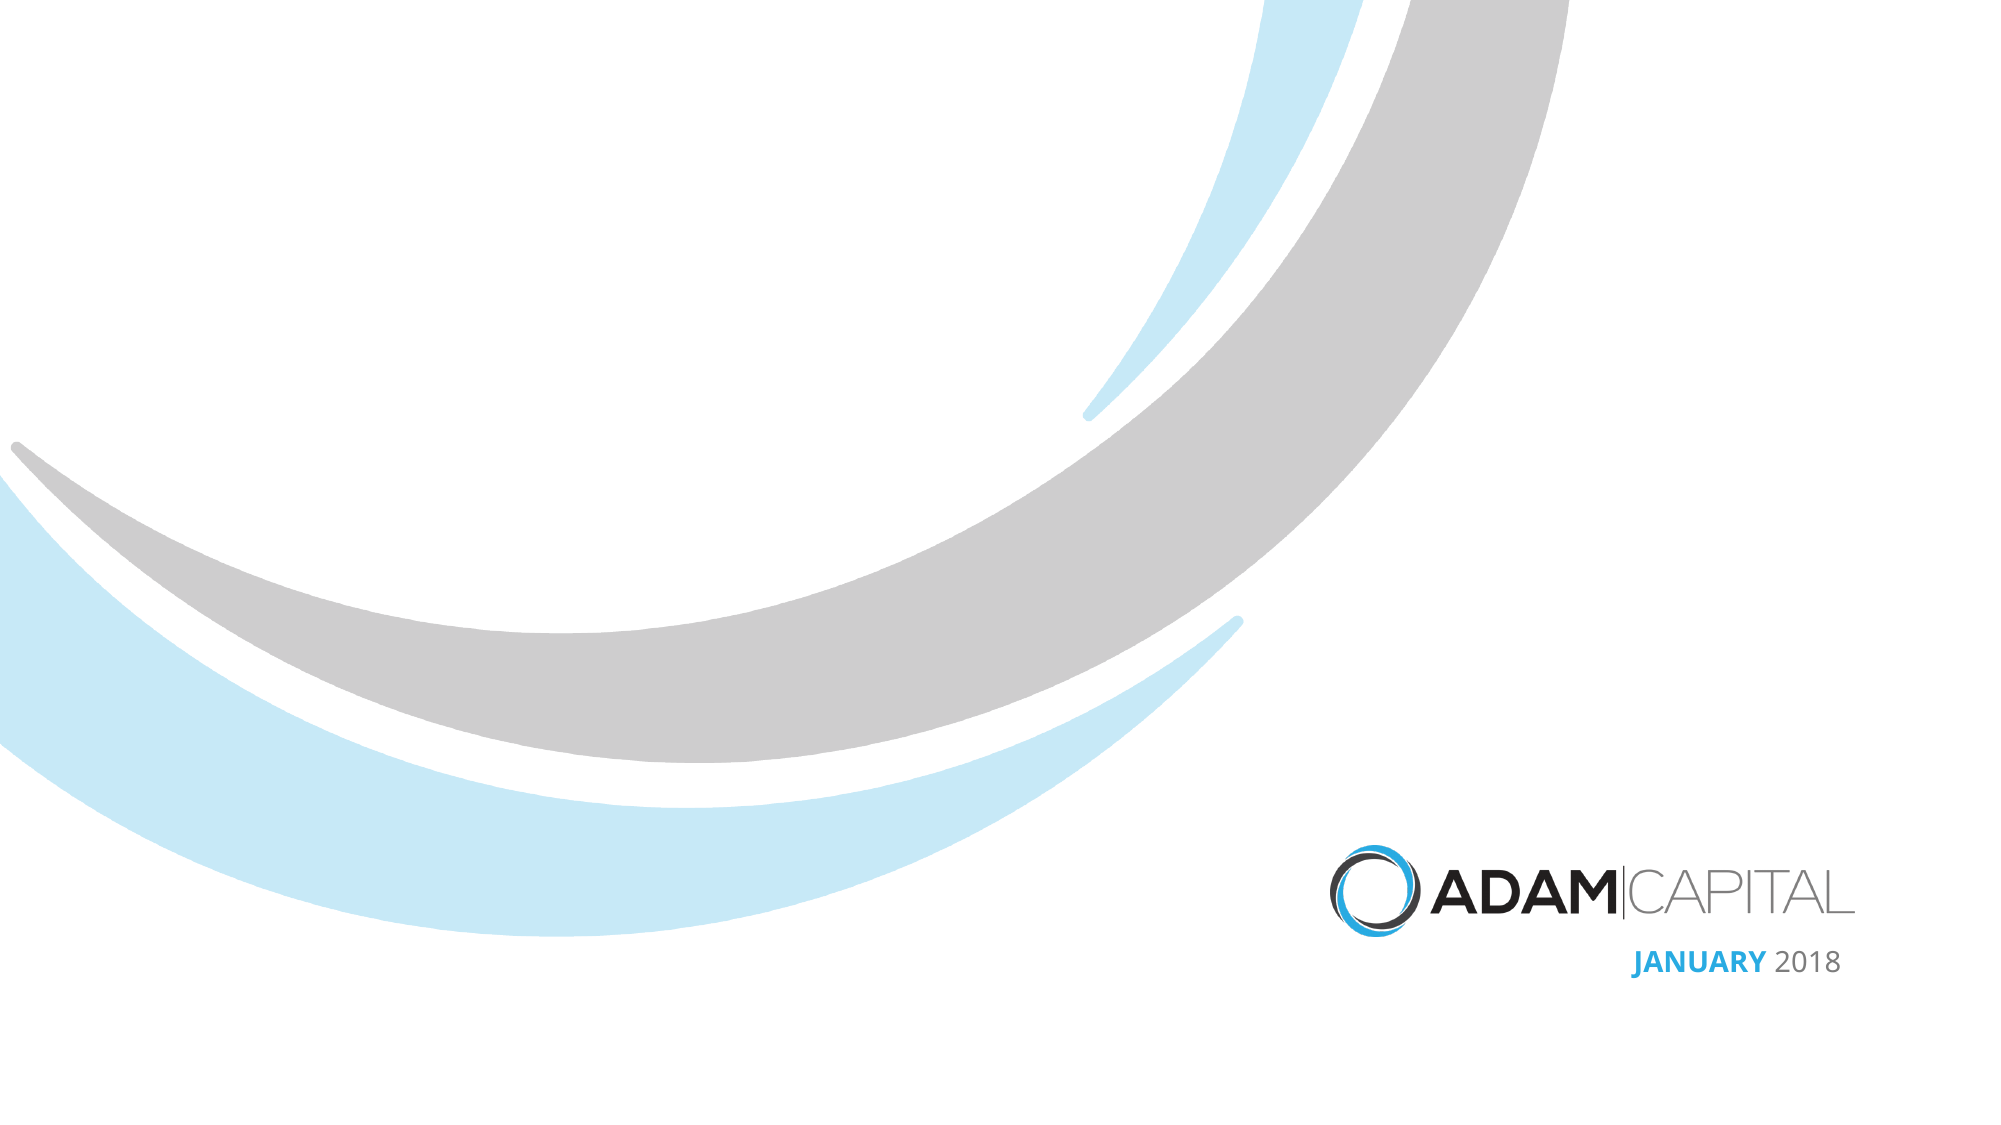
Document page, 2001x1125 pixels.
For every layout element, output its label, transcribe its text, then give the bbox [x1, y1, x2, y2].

picture [0, 0, 1857, 937]
text_box JANUARY 2018 [1536, 936, 1939, 986]
